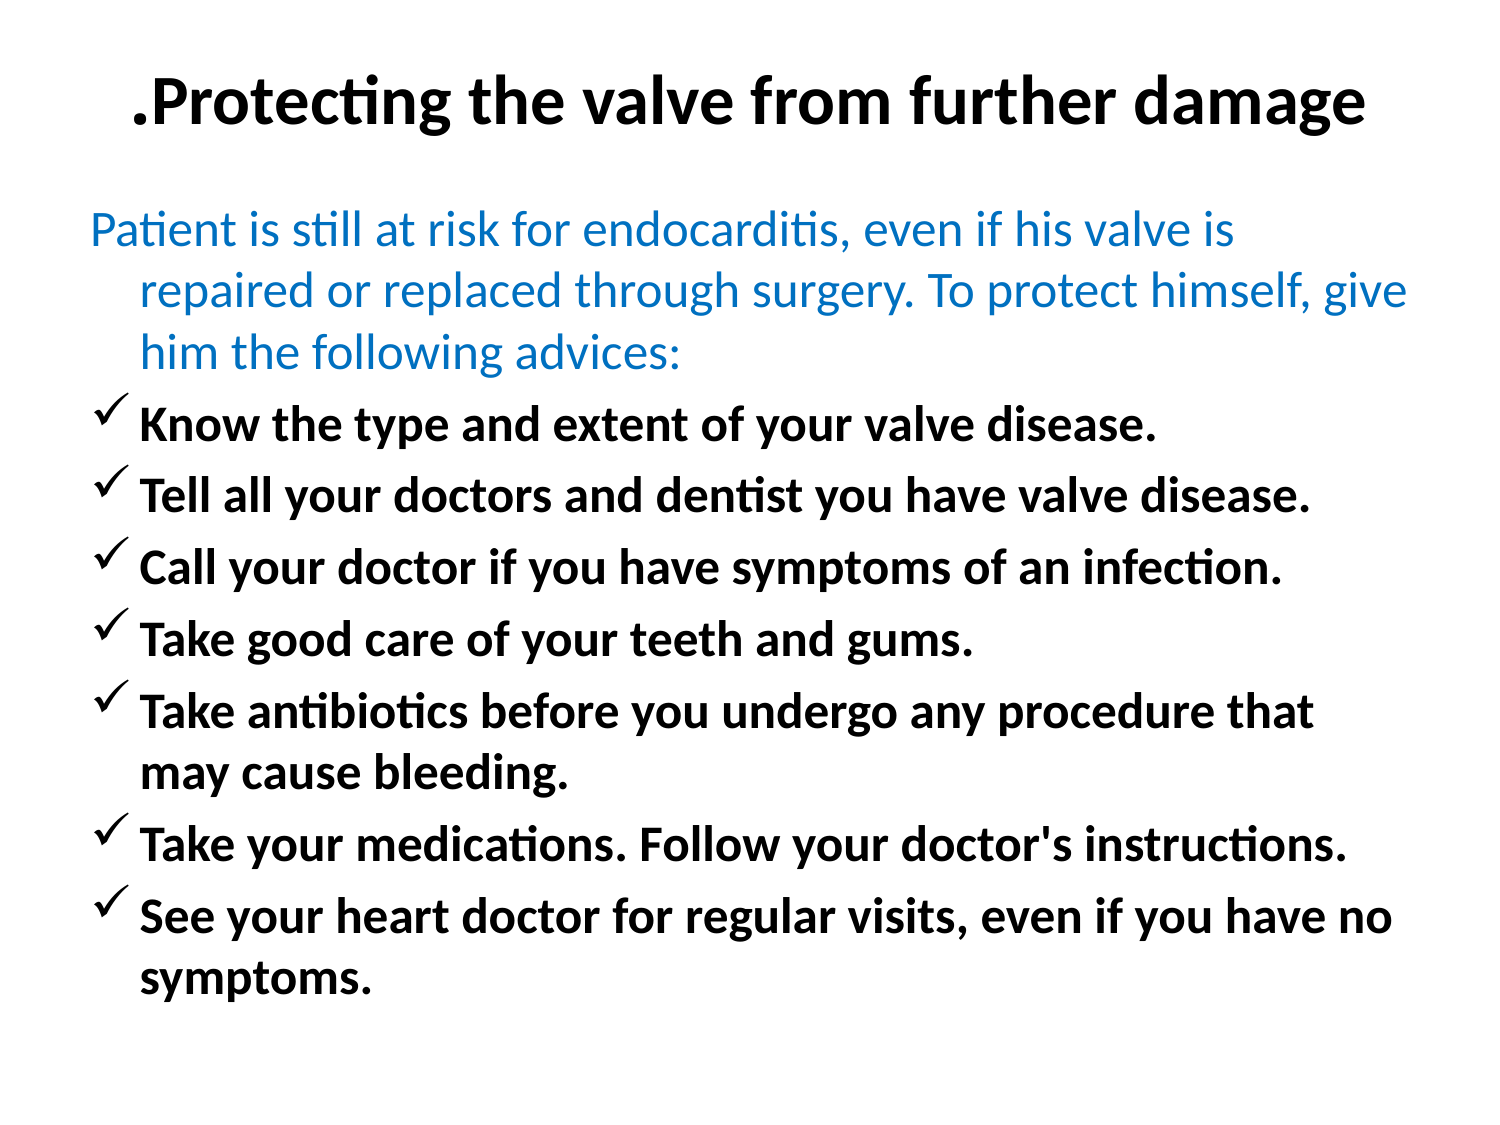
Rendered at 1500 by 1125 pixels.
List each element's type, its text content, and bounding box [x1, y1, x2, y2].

list Patient is still at risk for endocarditis, even if his valve is repaired or replaced through surgery. To protect himself, give him the following advices: Know the type and extent of your valve disease. Tell all your doctors and dentist you have valve disease. Call your doctor if you have symptoms of an infection. Take good care of your teeth and gums. Take antibiotics before you undergo any procedure that may cause bleeding. Take your medications. Follow your doctor's instructions. See your heart doctor for regular visits, even if you have no symptoms. [75, 187, 1425, 1125]
title Protecting the valve from further damage. [75, 45, 1425, 187]
